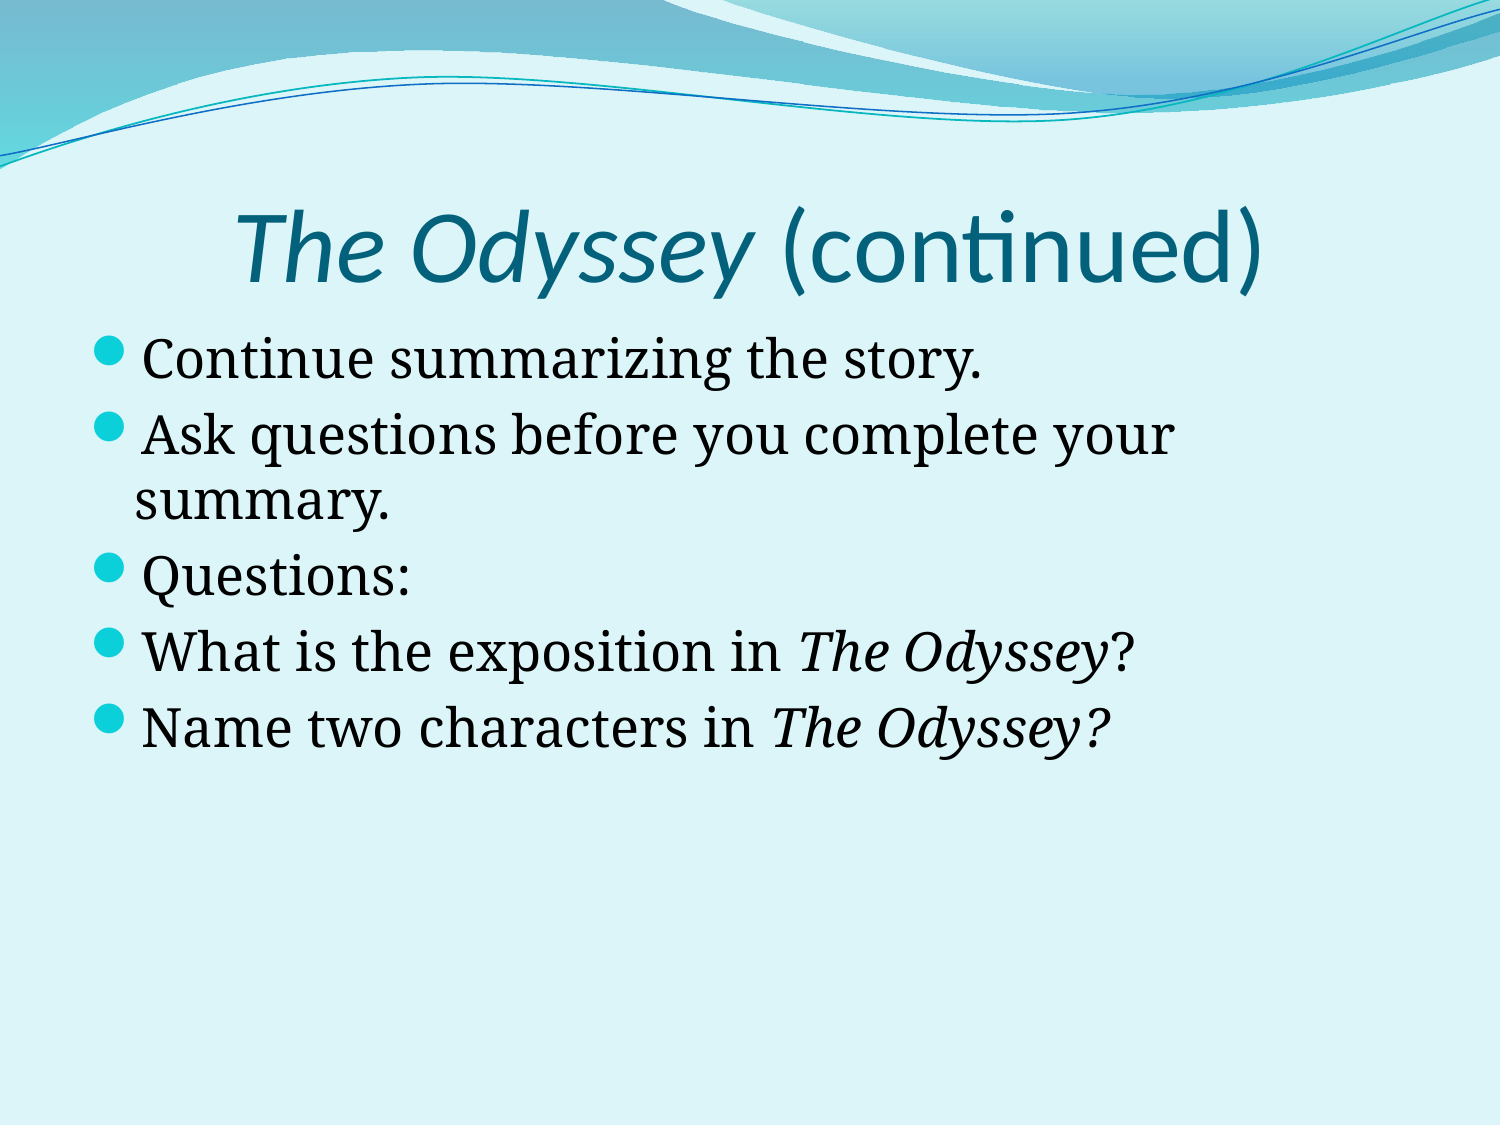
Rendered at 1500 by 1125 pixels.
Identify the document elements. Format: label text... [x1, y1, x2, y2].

title The Odyssey (continued) [75, 115, 1425, 303]
list Continue summarizing the story. Ask questions before you complete your summary. Questions: What is the exposition in The Odyssey? Name two characters in The Odyssey? [75, 317, 1425, 1038]
